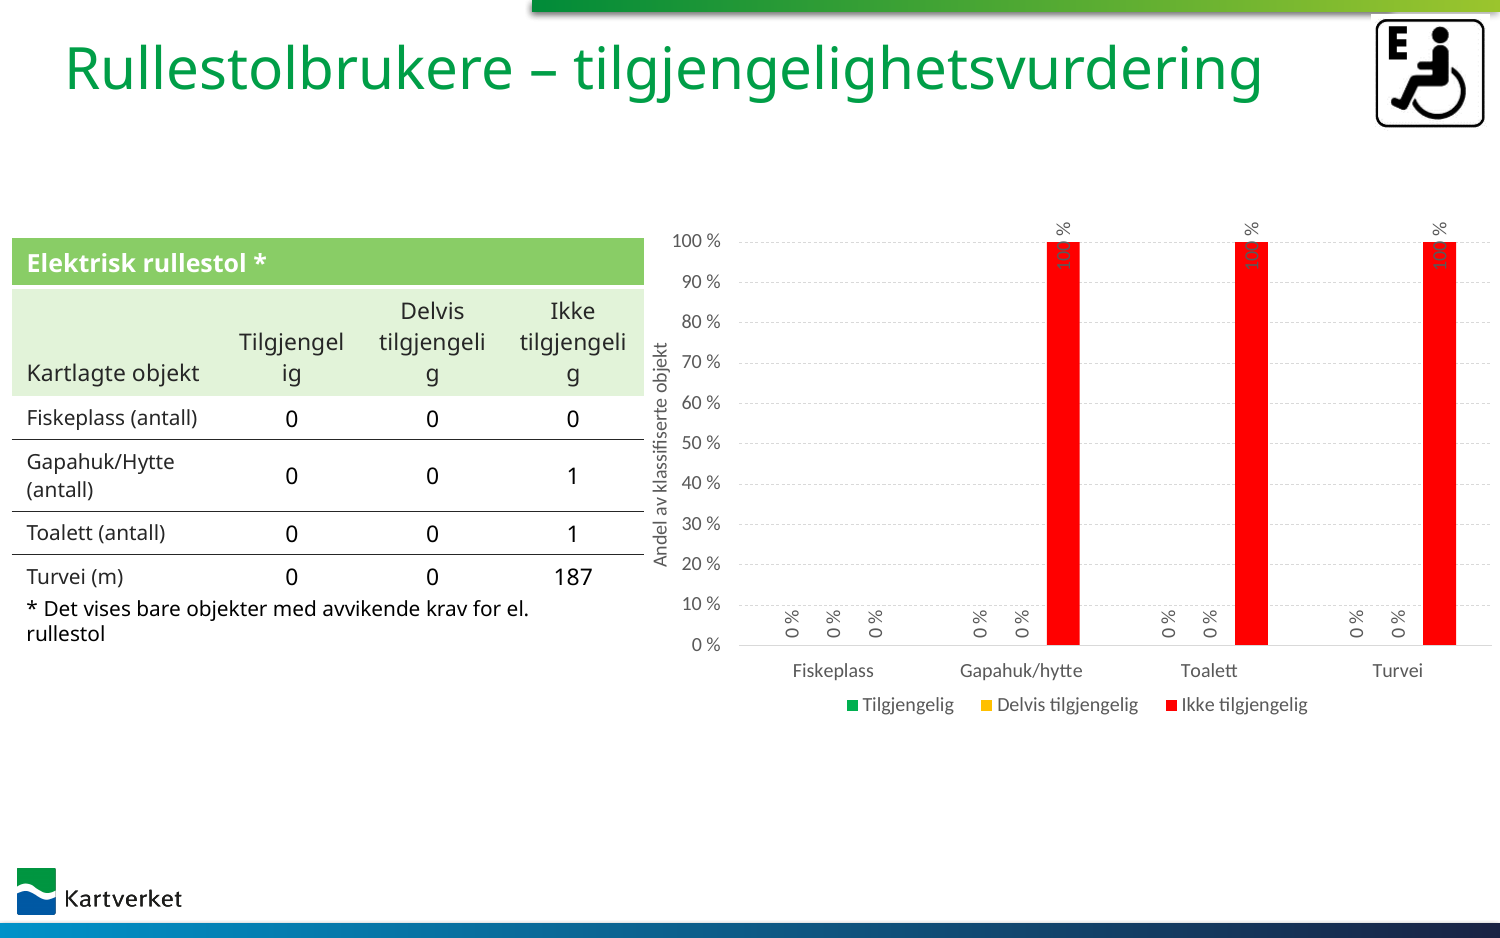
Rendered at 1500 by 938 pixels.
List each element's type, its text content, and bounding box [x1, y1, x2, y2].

table_header Elektrisk rullestol * [12, 238, 638, 285]
table_cell Kartlagte objekt [12, 289, 222, 396]
text_box * Det vises bare objekter med avvikende krav for el. rullestol [11, 588, 597, 653]
table_cell 0 [362, 555, 503, 588]
table_cell Fiskeplass (antall) [12, 396, 222, 439]
table_cell Gapahuk/Hytte (antall) [12, 440, 222, 511]
table_cell 0 [503, 396, 638, 439]
table_cell 0 [222, 555, 362, 588]
table_cell 1 [503, 440, 638, 511]
table_cell Toalett (antall) [12, 512, 222, 554]
table_cell Turvei (m) [12, 555, 222, 588]
table_cell 0 [362, 512, 503, 554]
picture [643, 218, 1500, 728]
table_cell 0 [362, 440, 503, 511]
table_cell 0 [362, 396, 503, 439]
table_cell Tilgjengelig [222, 289, 362, 396]
table_cell 0 [222, 440, 362, 511]
table_cell 0 [222, 512, 362, 554]
table_cell Delvis tilgjengelig [362, 289, 503, 396]
table_cell 187 [503, 555, 638, 598]
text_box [1371, 13, 1491, 133]
text_box Rullestolbrukere – tilgjengelighetsvurdering [49, 12, 1372, 109]
table_cell 1 [503, 512, 638, 554]
table_cell Ikke tilgjengelig [503, 289, 638, 396]
table_cell 0 [222, 396, 362, 439]
